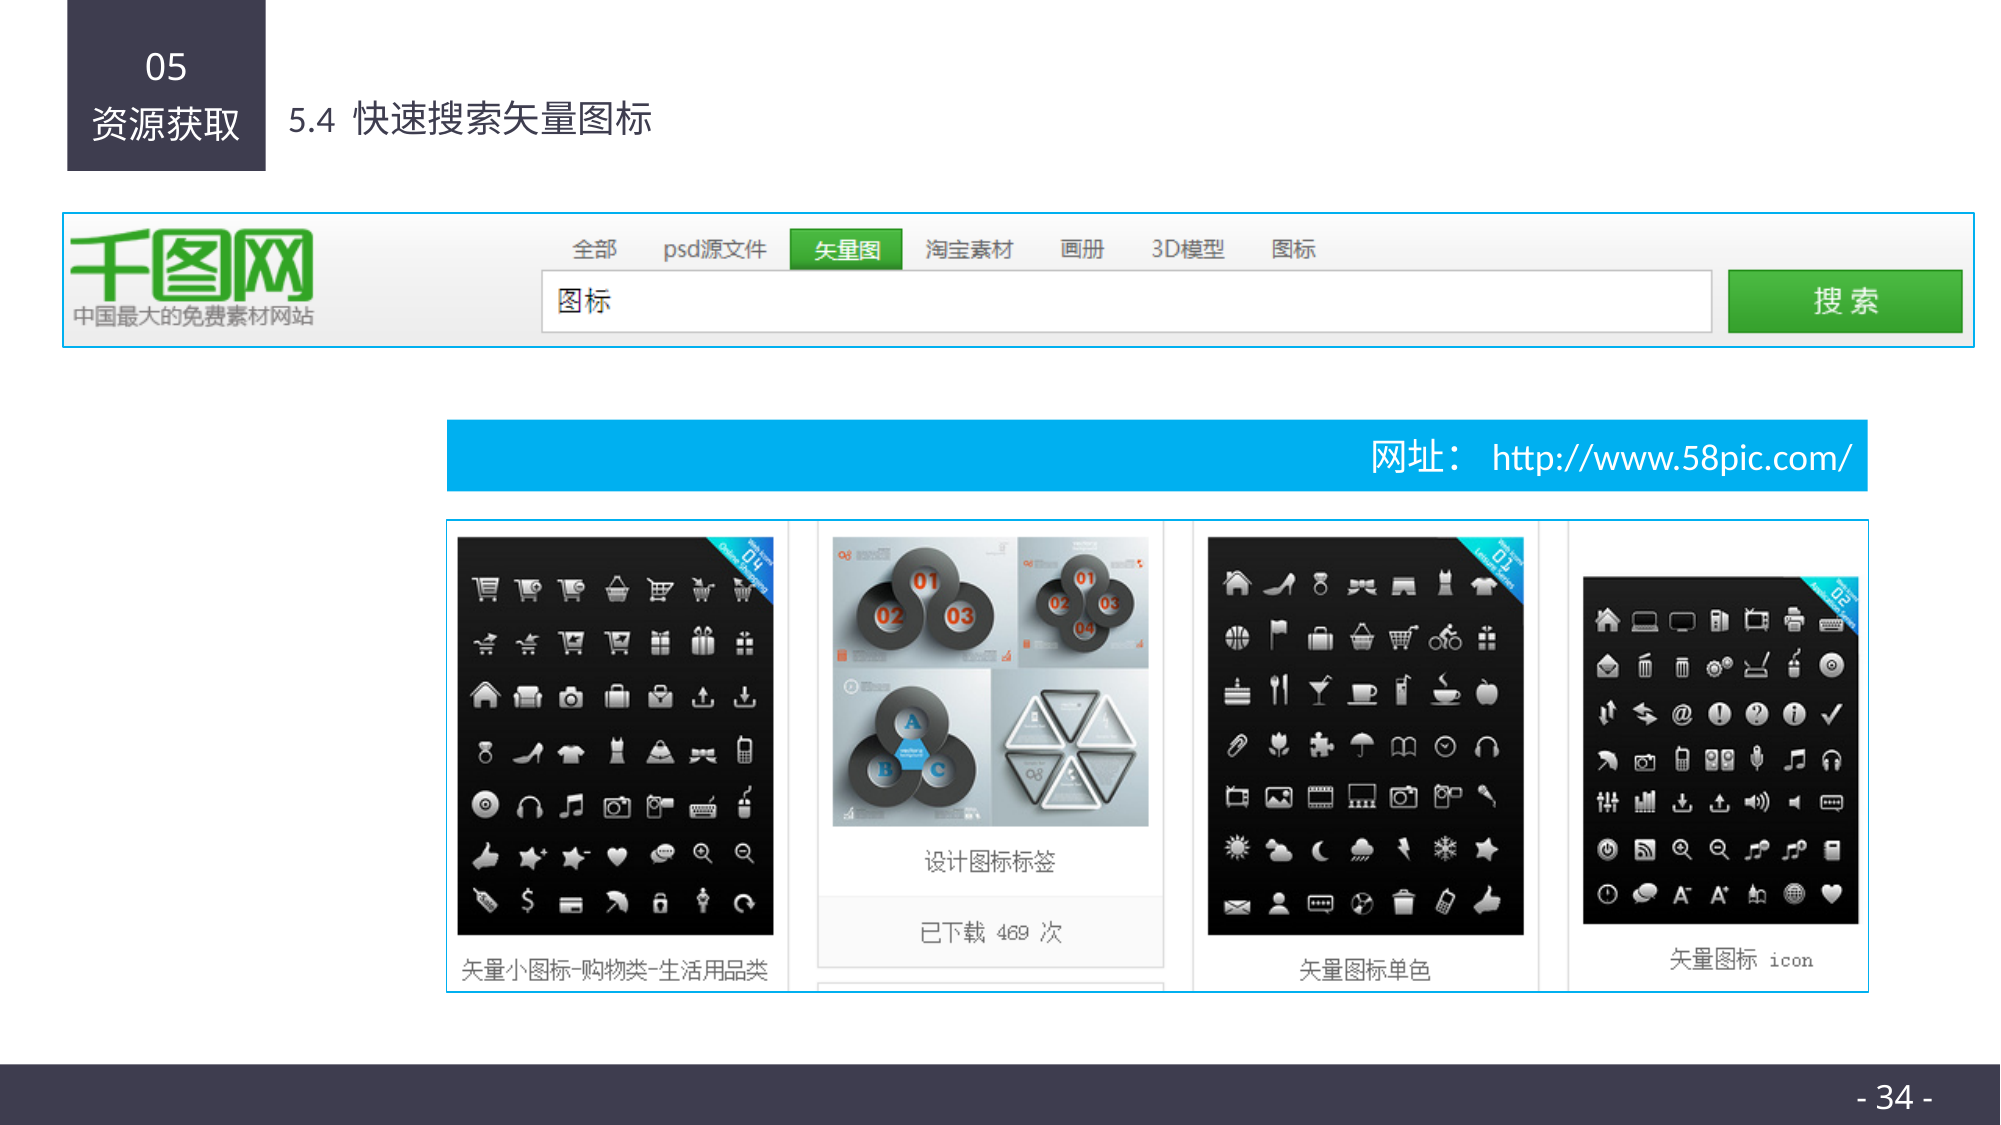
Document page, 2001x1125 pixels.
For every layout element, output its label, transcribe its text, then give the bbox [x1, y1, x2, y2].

picture [448, 522, 1867, 990]
text_box 5.4 快速搜索矢量图标 [273, 87, 928, 148]
text_box 网址：http://www.58pic.com/ [447, 419, 1868, 492]
picture [65, 215, 1972, 345]
text_box 05 资源获取 [67, 21, 266, 154]
